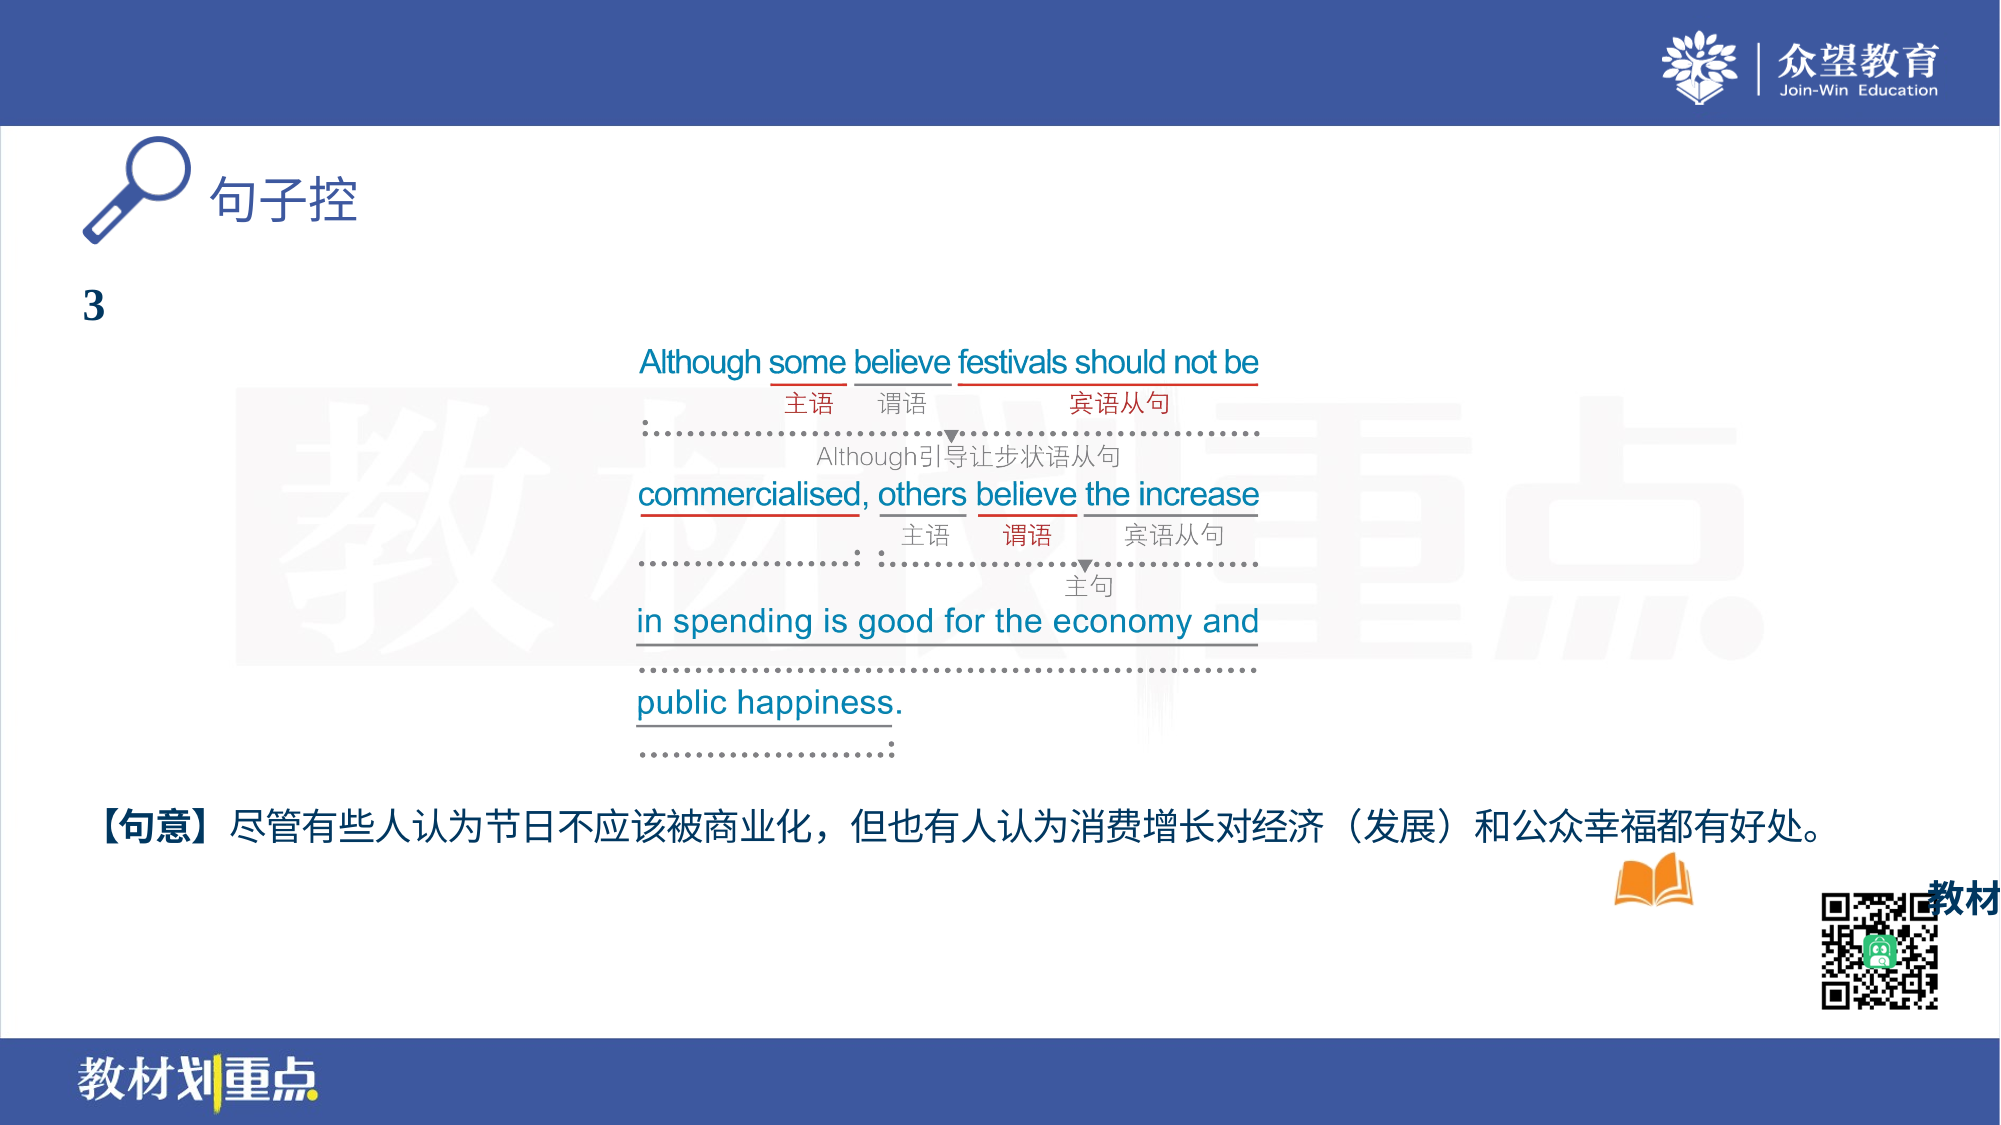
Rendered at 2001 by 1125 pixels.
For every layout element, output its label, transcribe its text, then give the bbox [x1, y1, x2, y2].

text_box 3 [82, 247, 1817, 387]
text_box 【句意】尽管有些人认为节日不应该被商业化，但也有人认为消费增长对经济（发展）和公众幸福都有好处。 教材P5 [82, 779, 1817, 913]
picture [0, 0, 2000, 1125]
